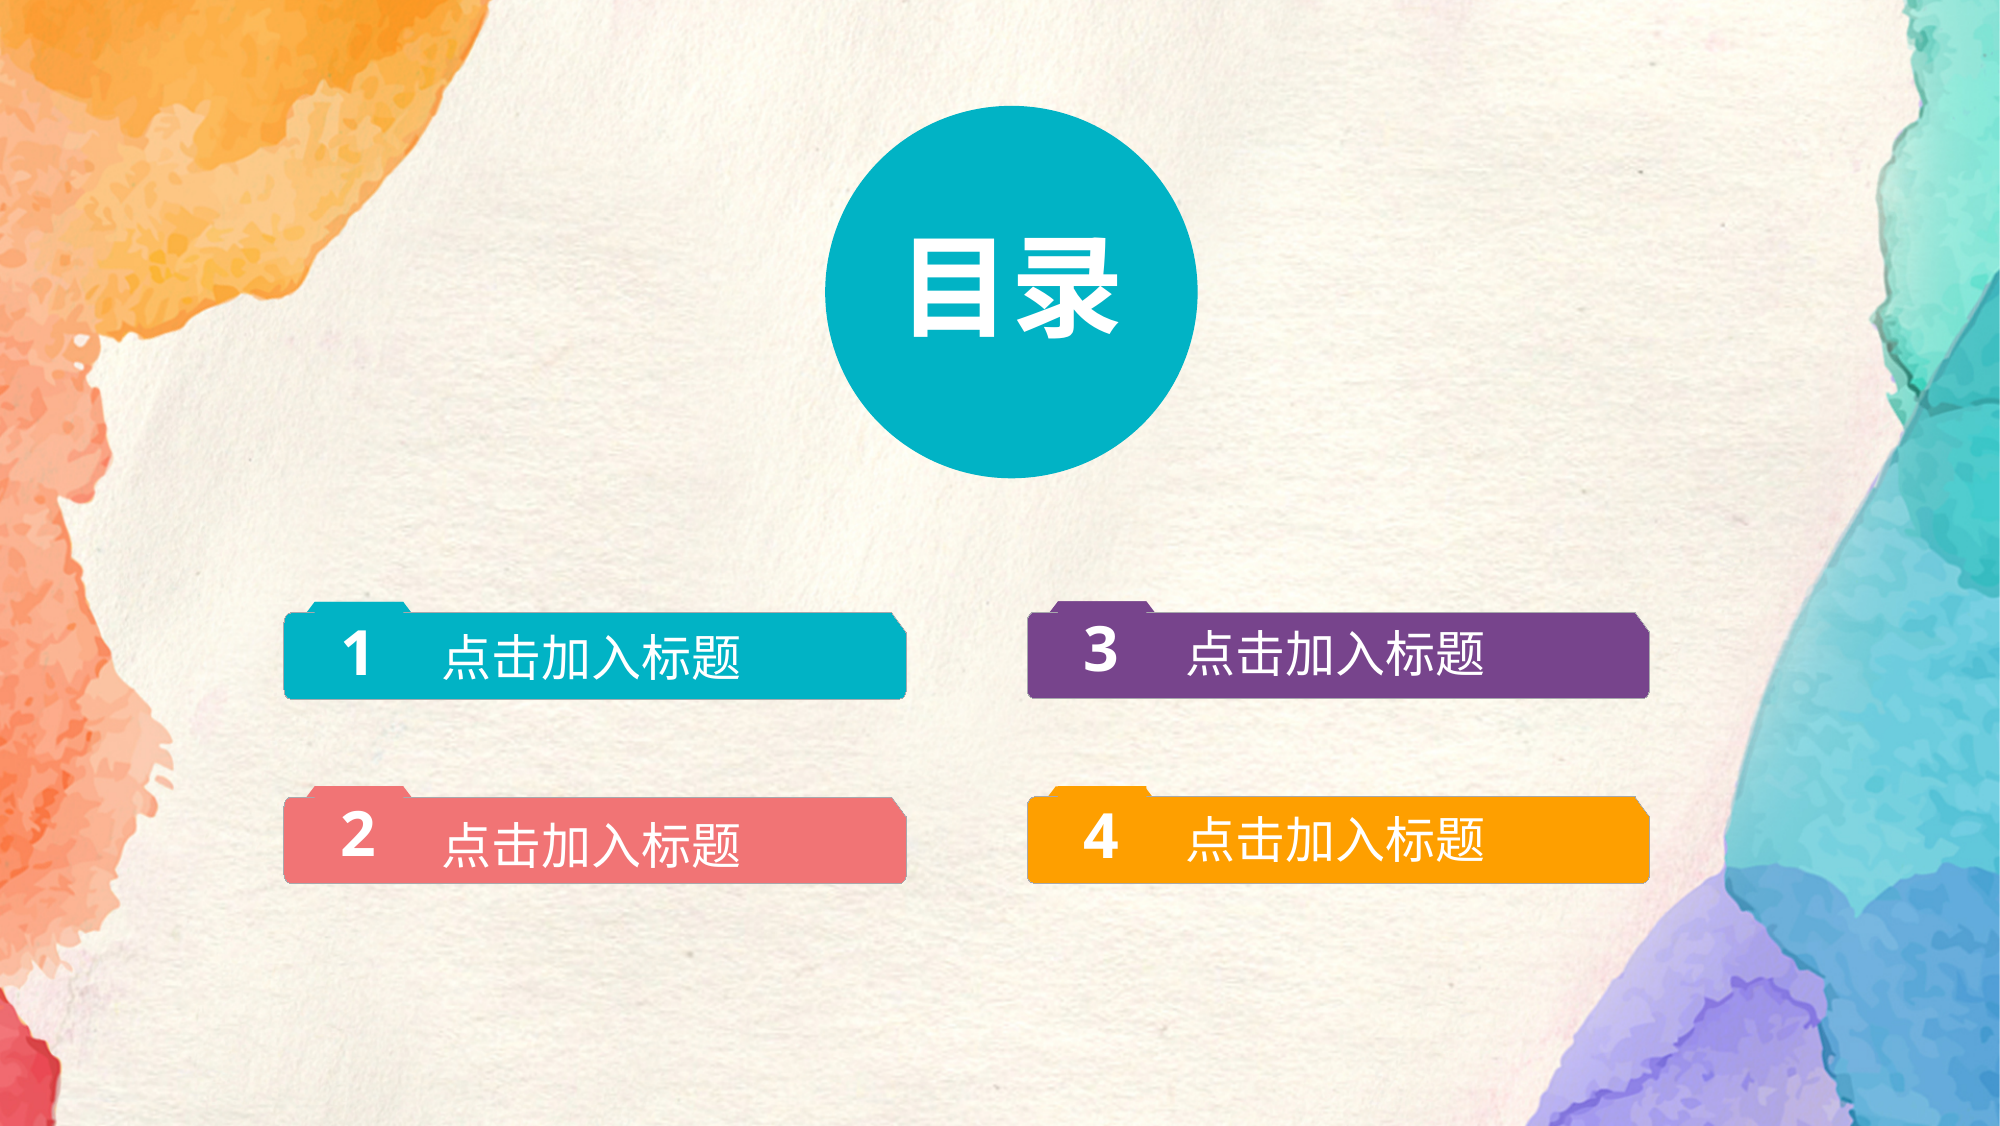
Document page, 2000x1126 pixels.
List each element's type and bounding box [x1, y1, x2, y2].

text_box [283, 785, 907, 884]
text_box [1026, 601, 1650, 699]
text_box [824, 105, 1198, 479]
text_box [1026, 785, 1650, 884]
text_box [283, 601, 907, 700]
picture [0, 0, 2000, 1126]
